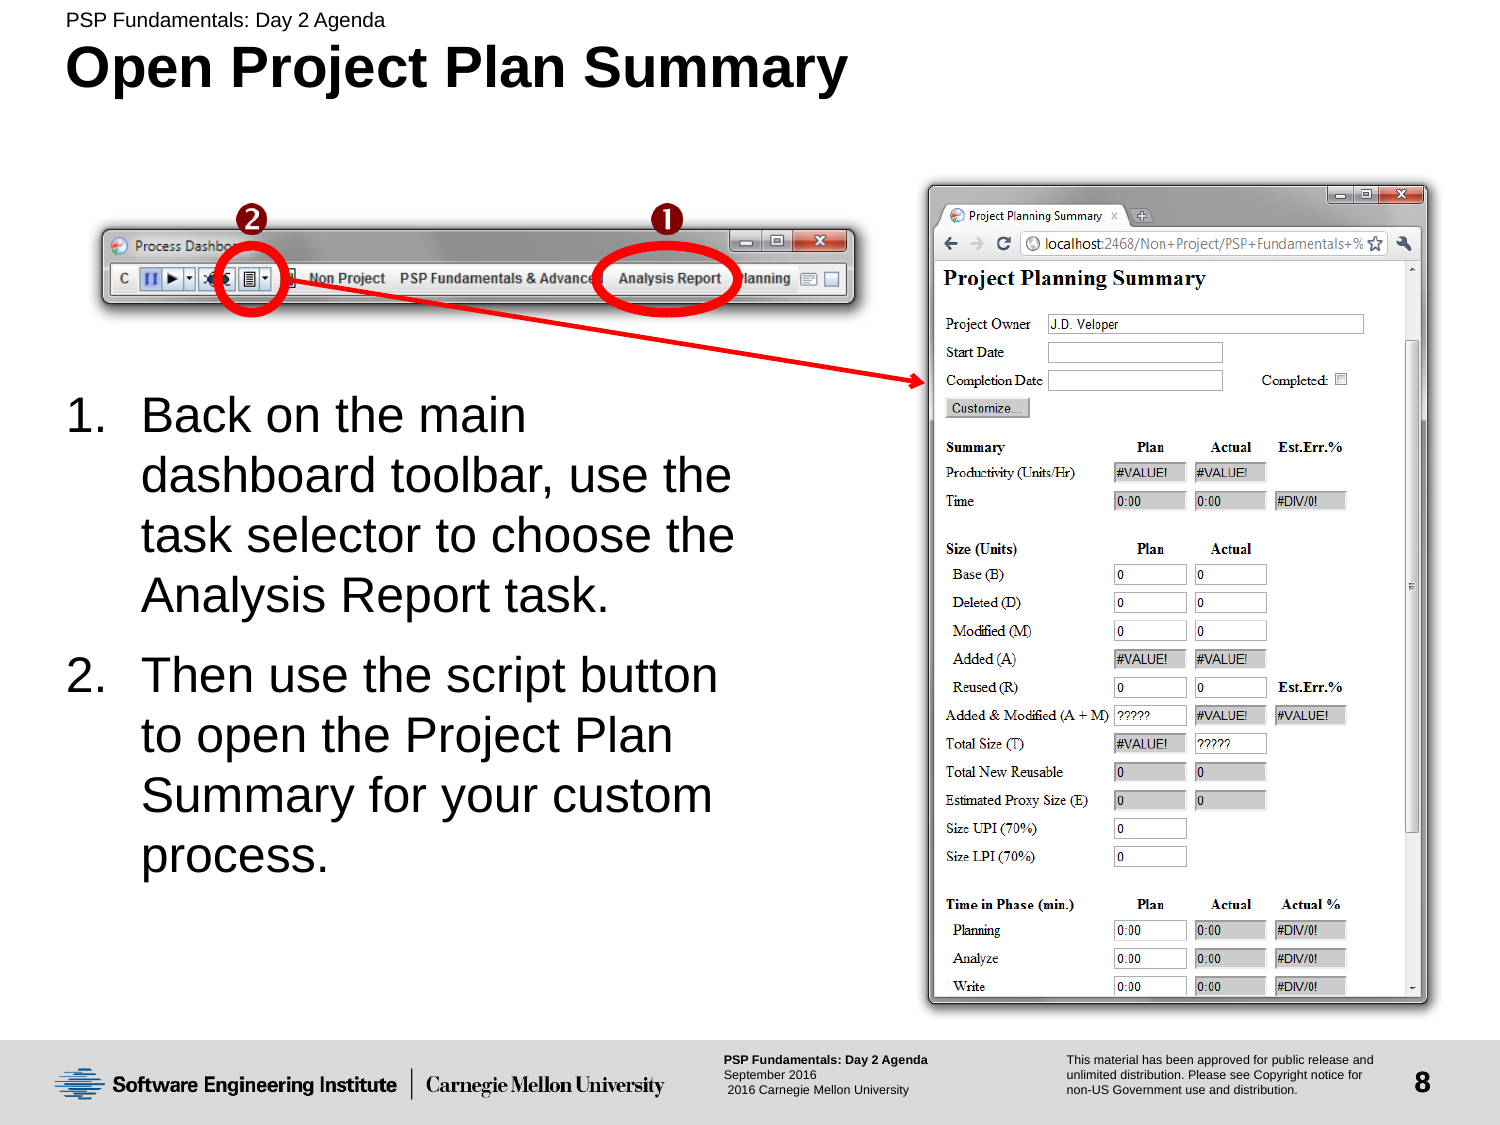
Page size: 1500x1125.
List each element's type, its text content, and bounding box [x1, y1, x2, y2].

picture [46, 1061, 673, 1104]
title Open Project Plan Summary [65, 37, 1430, 148]
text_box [88, 173, 1444, 1021]
list Back on the main dashboard toolbar, use the task selector to choose the Analysis Report task. Then use the script button to open the Project Plan Summary for your custom process. [65, 381, 88, 891]
